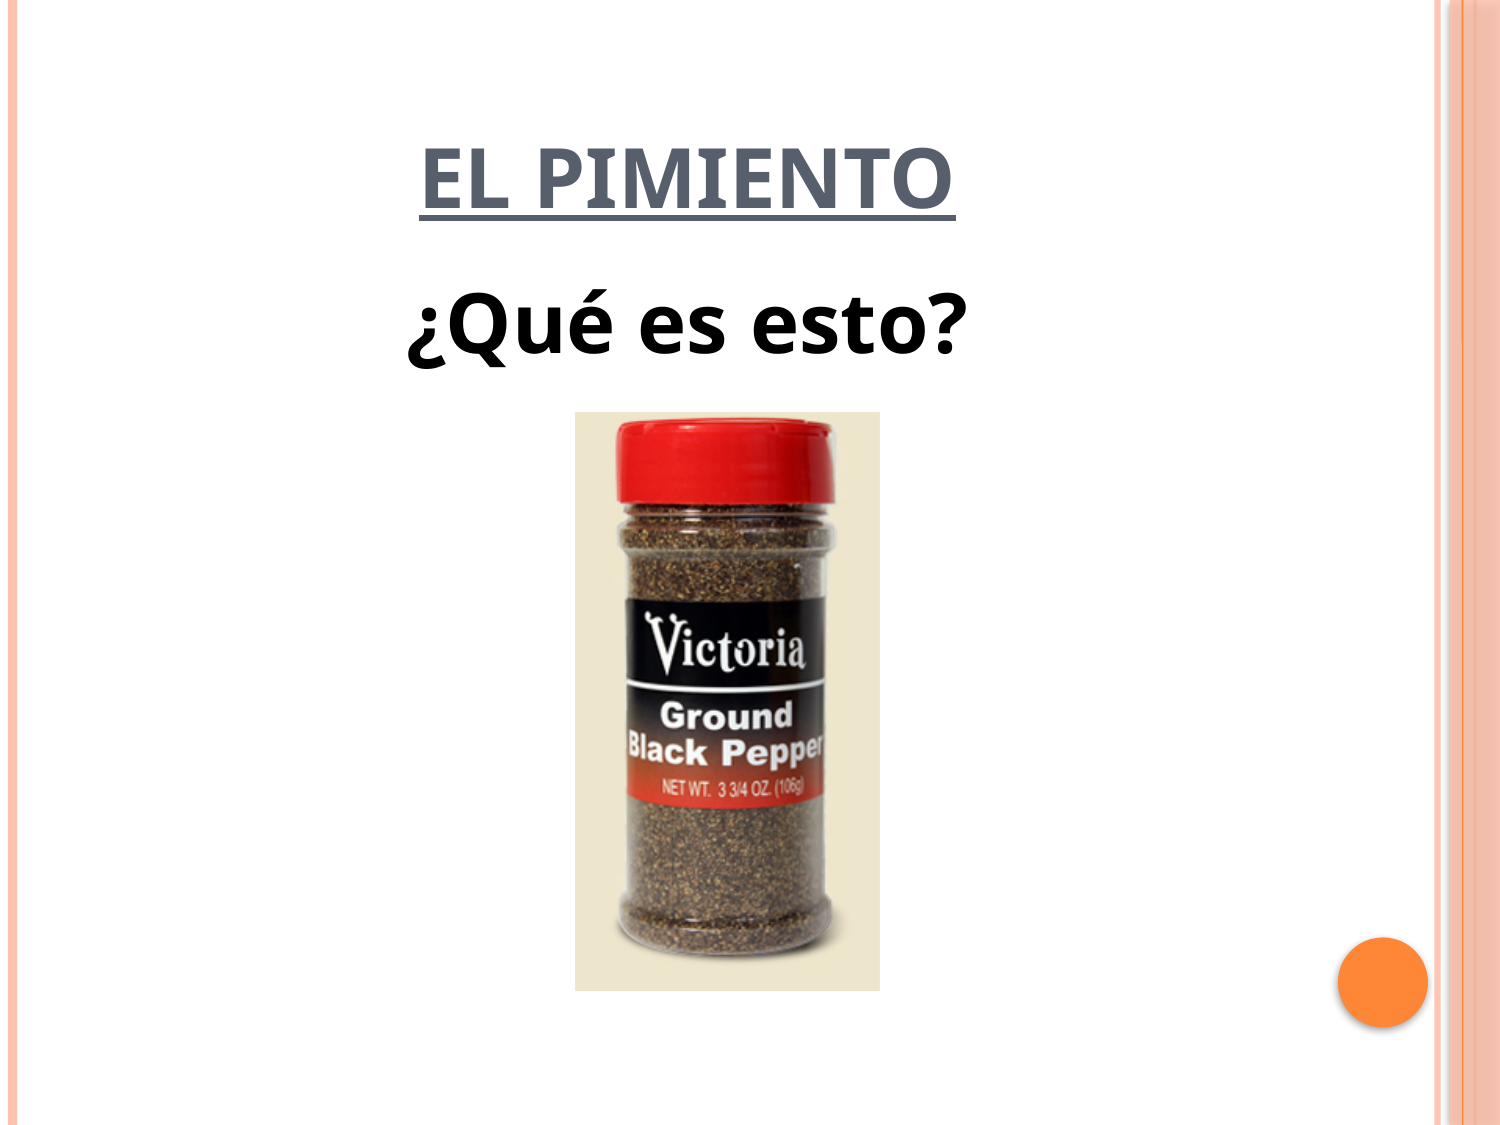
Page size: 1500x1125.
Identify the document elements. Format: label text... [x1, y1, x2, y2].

list ¿Qué es esto? [75, 262, 1300, 1062]
title el pimiento [75, 45, 1300, 233]
picture [574, 411, 881, 992]
